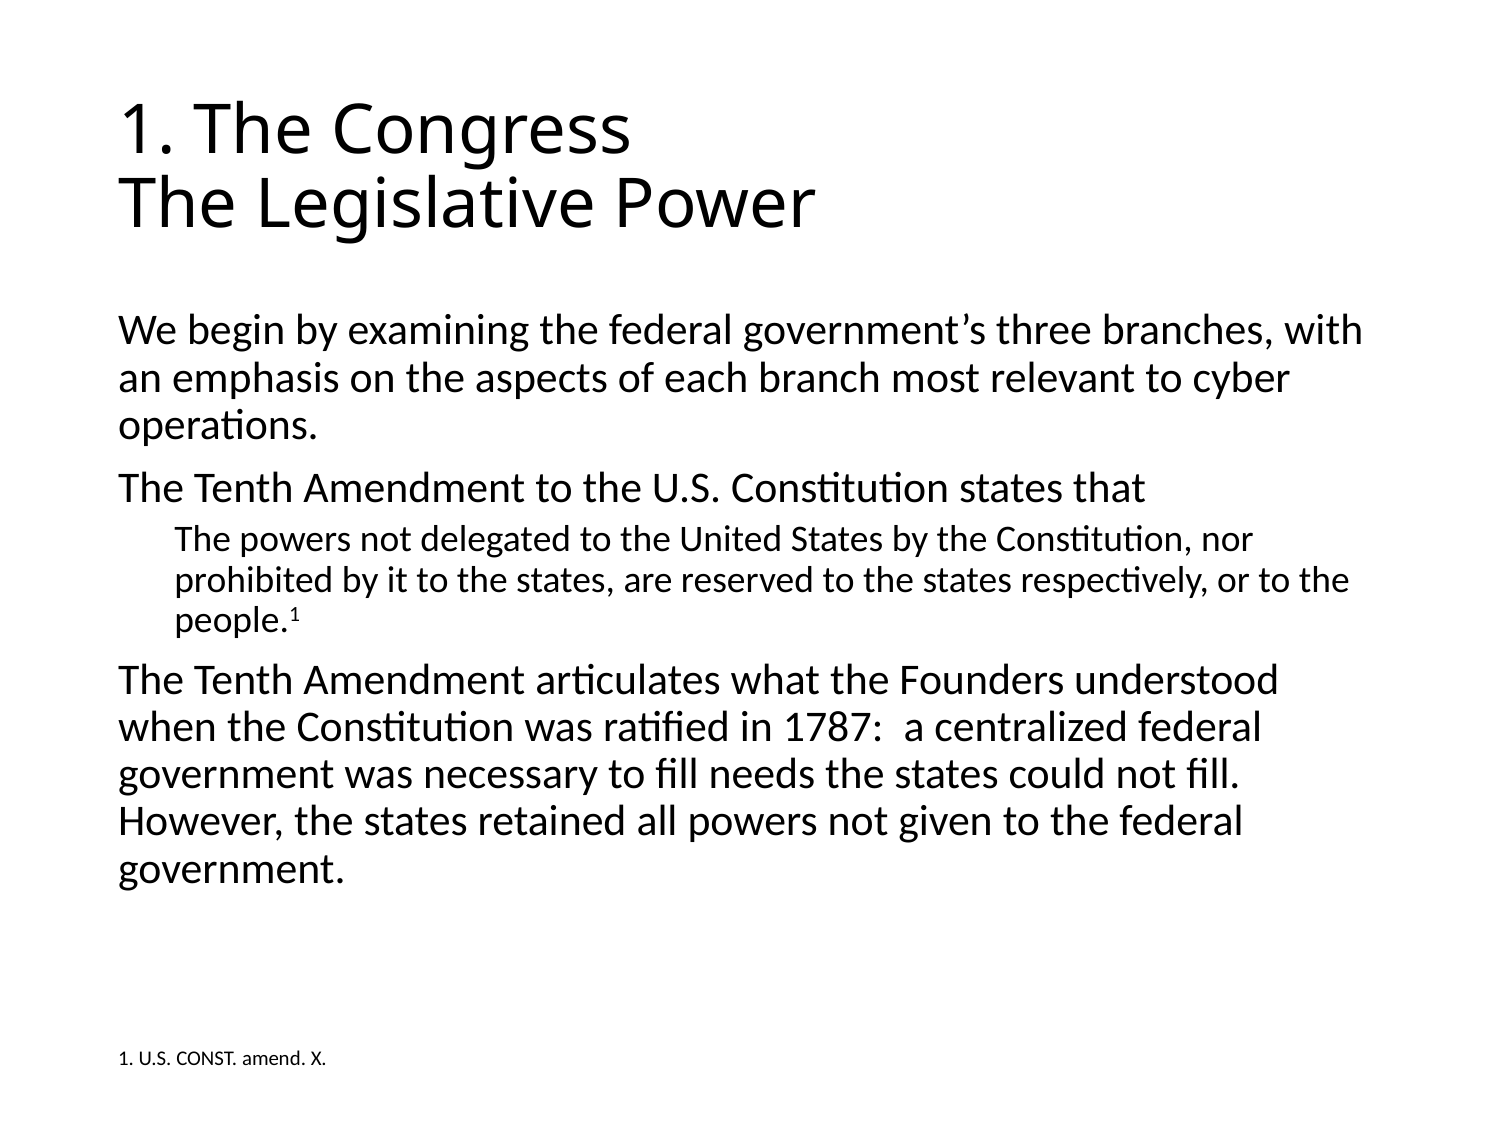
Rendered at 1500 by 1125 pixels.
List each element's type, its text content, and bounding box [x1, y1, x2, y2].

title 1. The Congress The Legislative Power [102, 59, 1398, 278]
list We begin by examining the federal government’s three branches, with an emphasis on the aspects of each branch most relevant to cyber operations. The Tenth Amendment to the U.S. Constitution states that The powers not delegated to the United States by the Constitution, nor prohibited by it to the states, are reserved to the states respectively, or to the people.1 The Tenth Amendment articulates what the Founders understood when the Constitution was ratified in 1787: a centralized federal government was necessary to fill needs the states could not fill. However, the states retained all powers not given to the federal government. 1. U.S. Const. amend. X. [102, 299, 1398, 1014]
